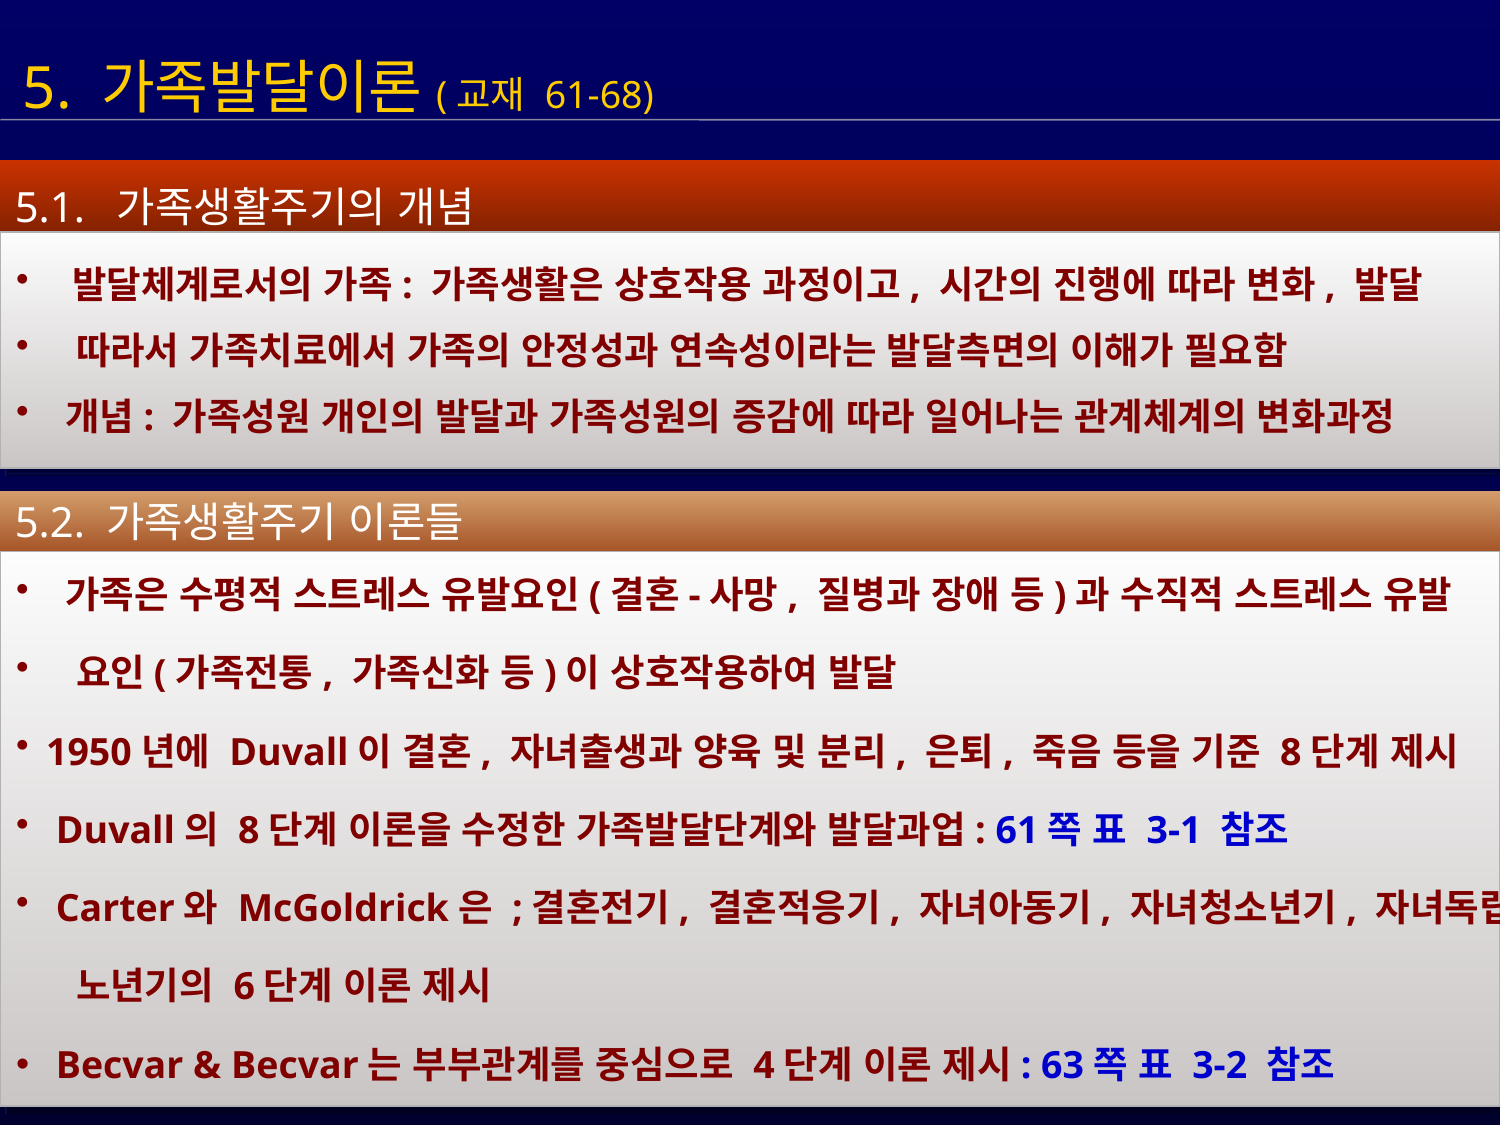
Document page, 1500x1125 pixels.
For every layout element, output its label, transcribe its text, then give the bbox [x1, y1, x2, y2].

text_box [0, 160, 1500, 469]
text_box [0, 491, 1500, 1107]
text_box 5. 가족발달이론(교재 61-68) [8, 42, 669, 128]
